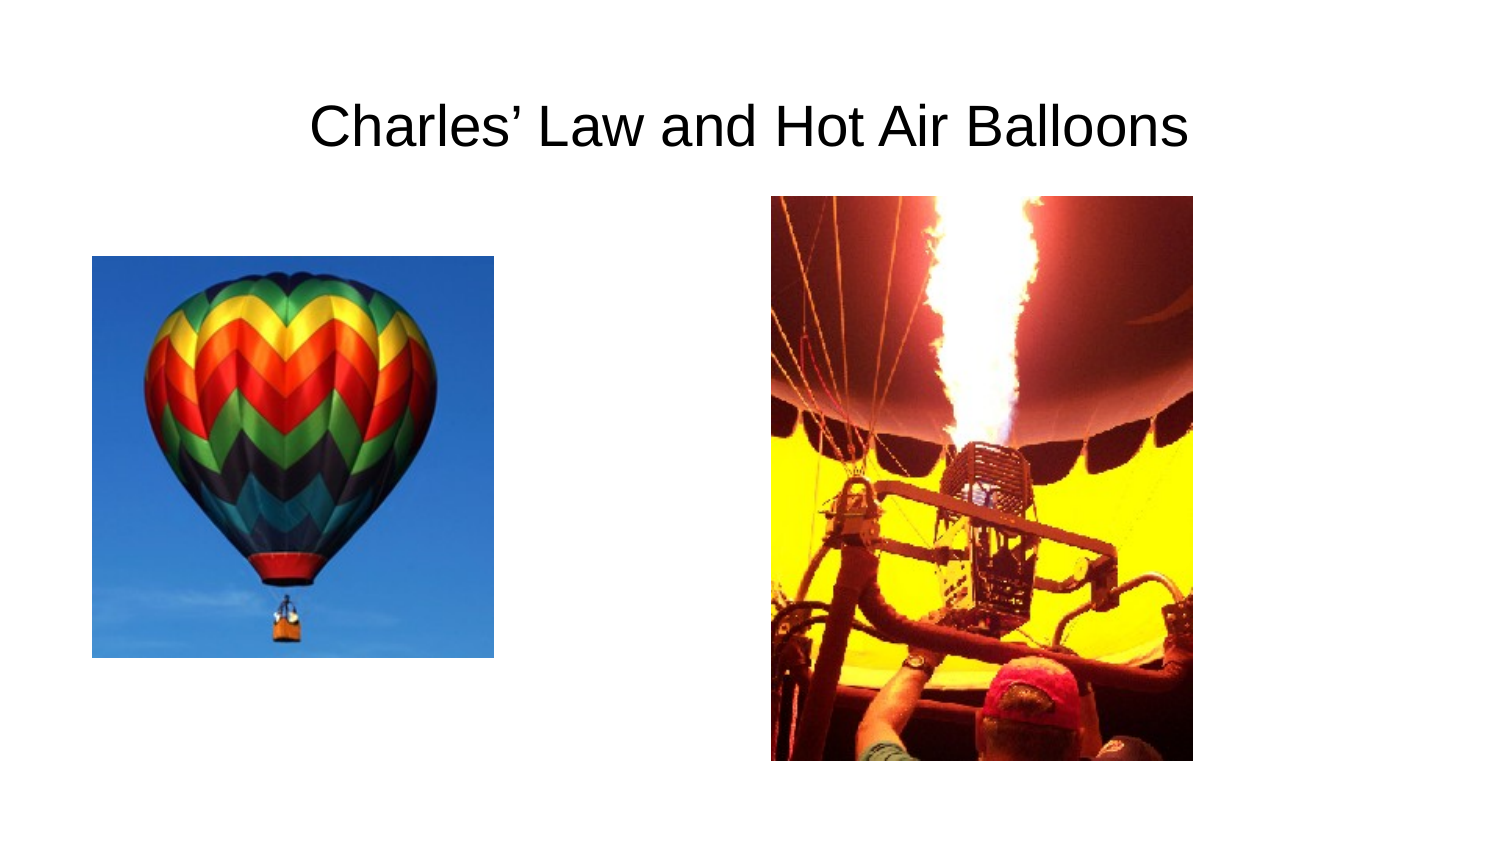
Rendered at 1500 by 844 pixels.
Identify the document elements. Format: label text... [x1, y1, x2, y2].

picture [91, 256, 494, 659]
picture [770, 196, 1194, 761]
title Charles’ Law and Hot Air Balloons [51, 72, 1449, 167]
